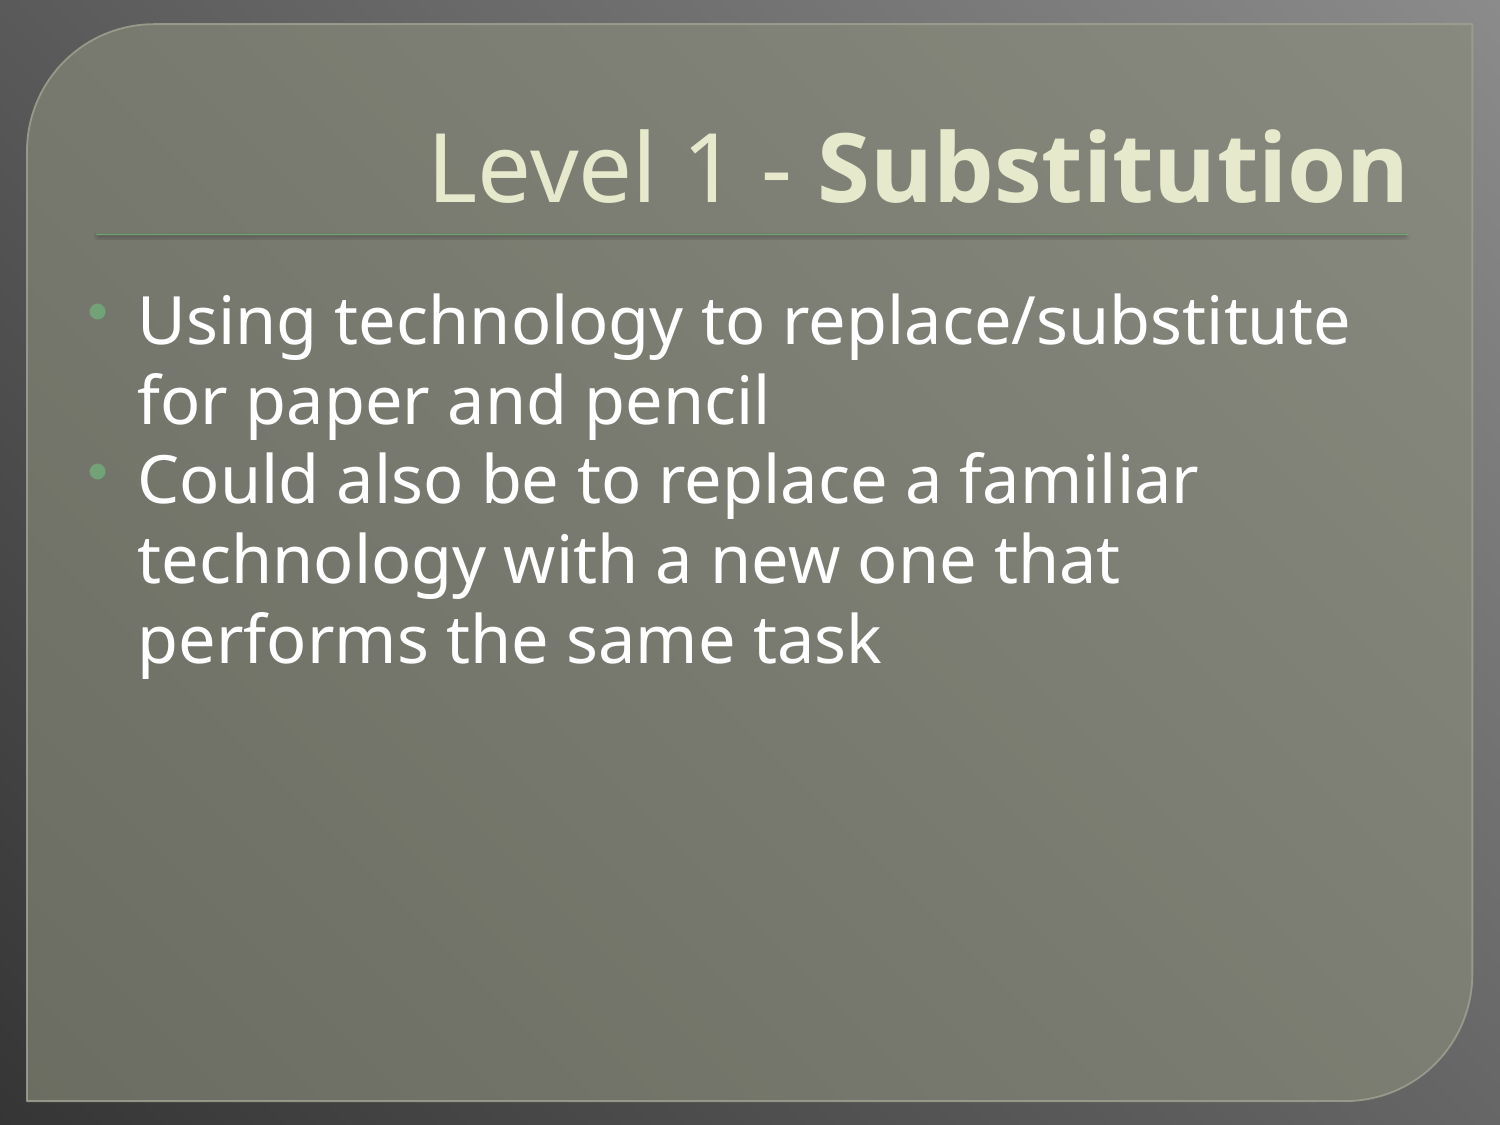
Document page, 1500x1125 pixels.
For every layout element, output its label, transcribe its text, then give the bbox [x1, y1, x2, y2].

title Level 1 - Substitution [75, 41, 1425, 230]
list Using technology to replace/substitute for paper and pencil Could also be to replace a familiar technology with a new one that performs the same task [75, 270, 1425, 1013]
